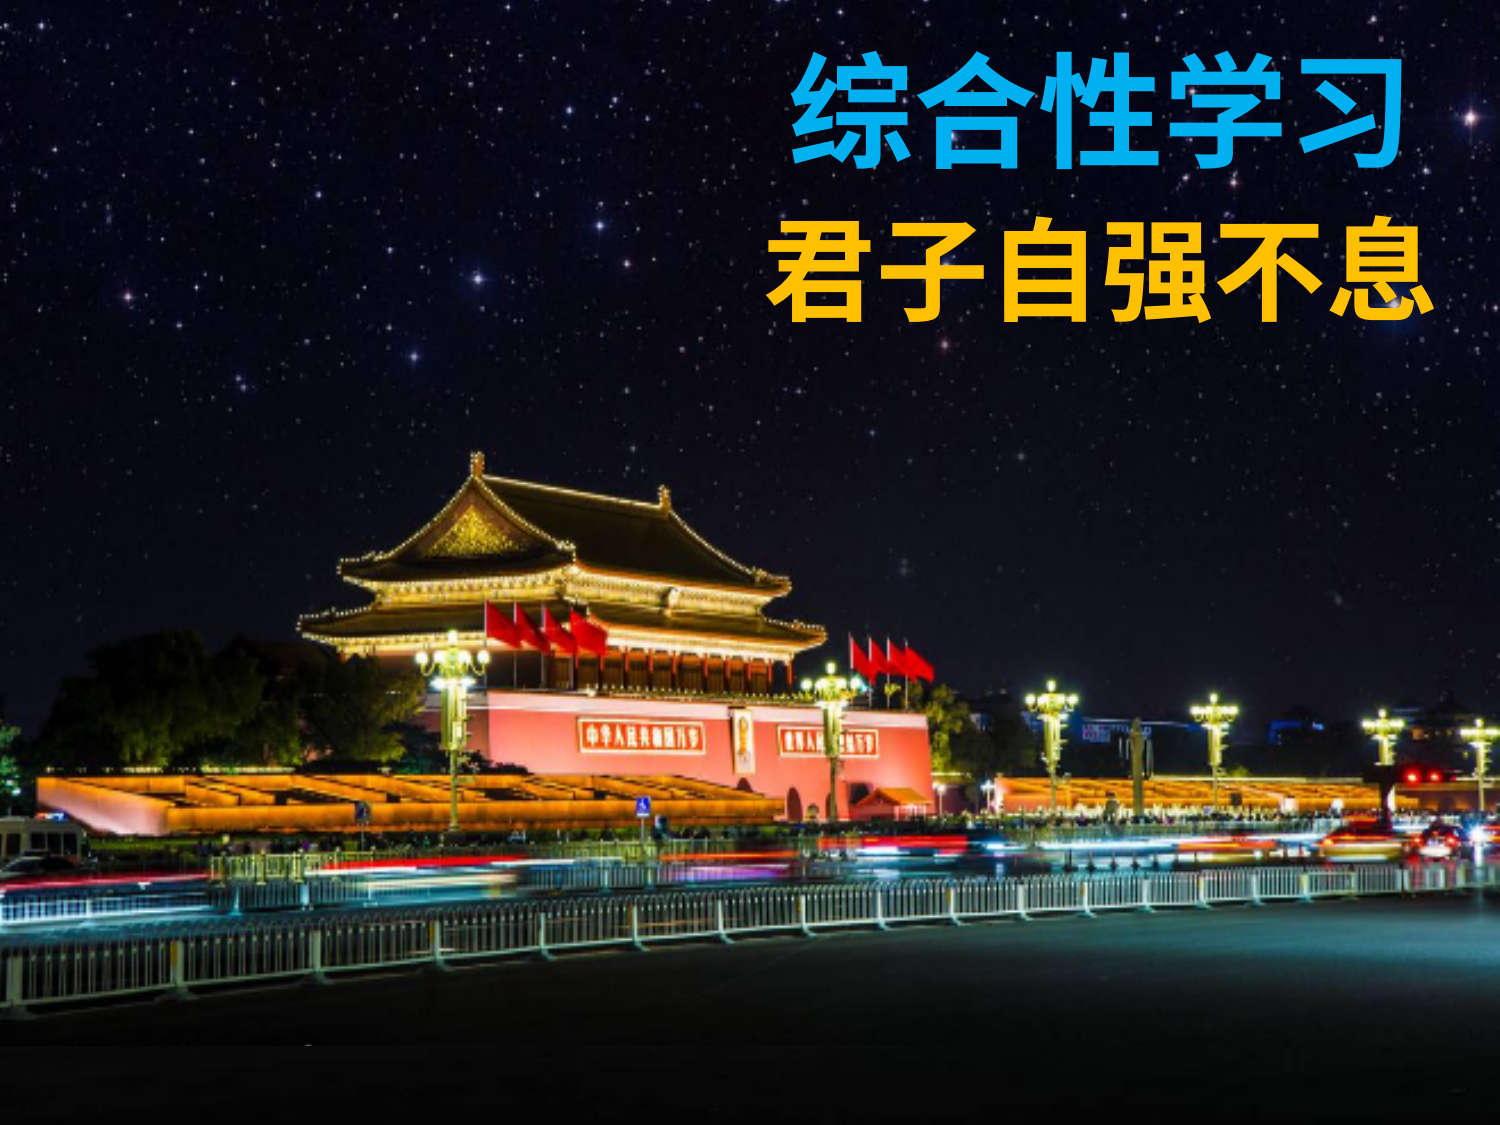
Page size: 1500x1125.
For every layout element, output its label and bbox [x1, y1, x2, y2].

text_box [0, 0, 1500, 1125]
text_box [745, 25, 1458, 345]
